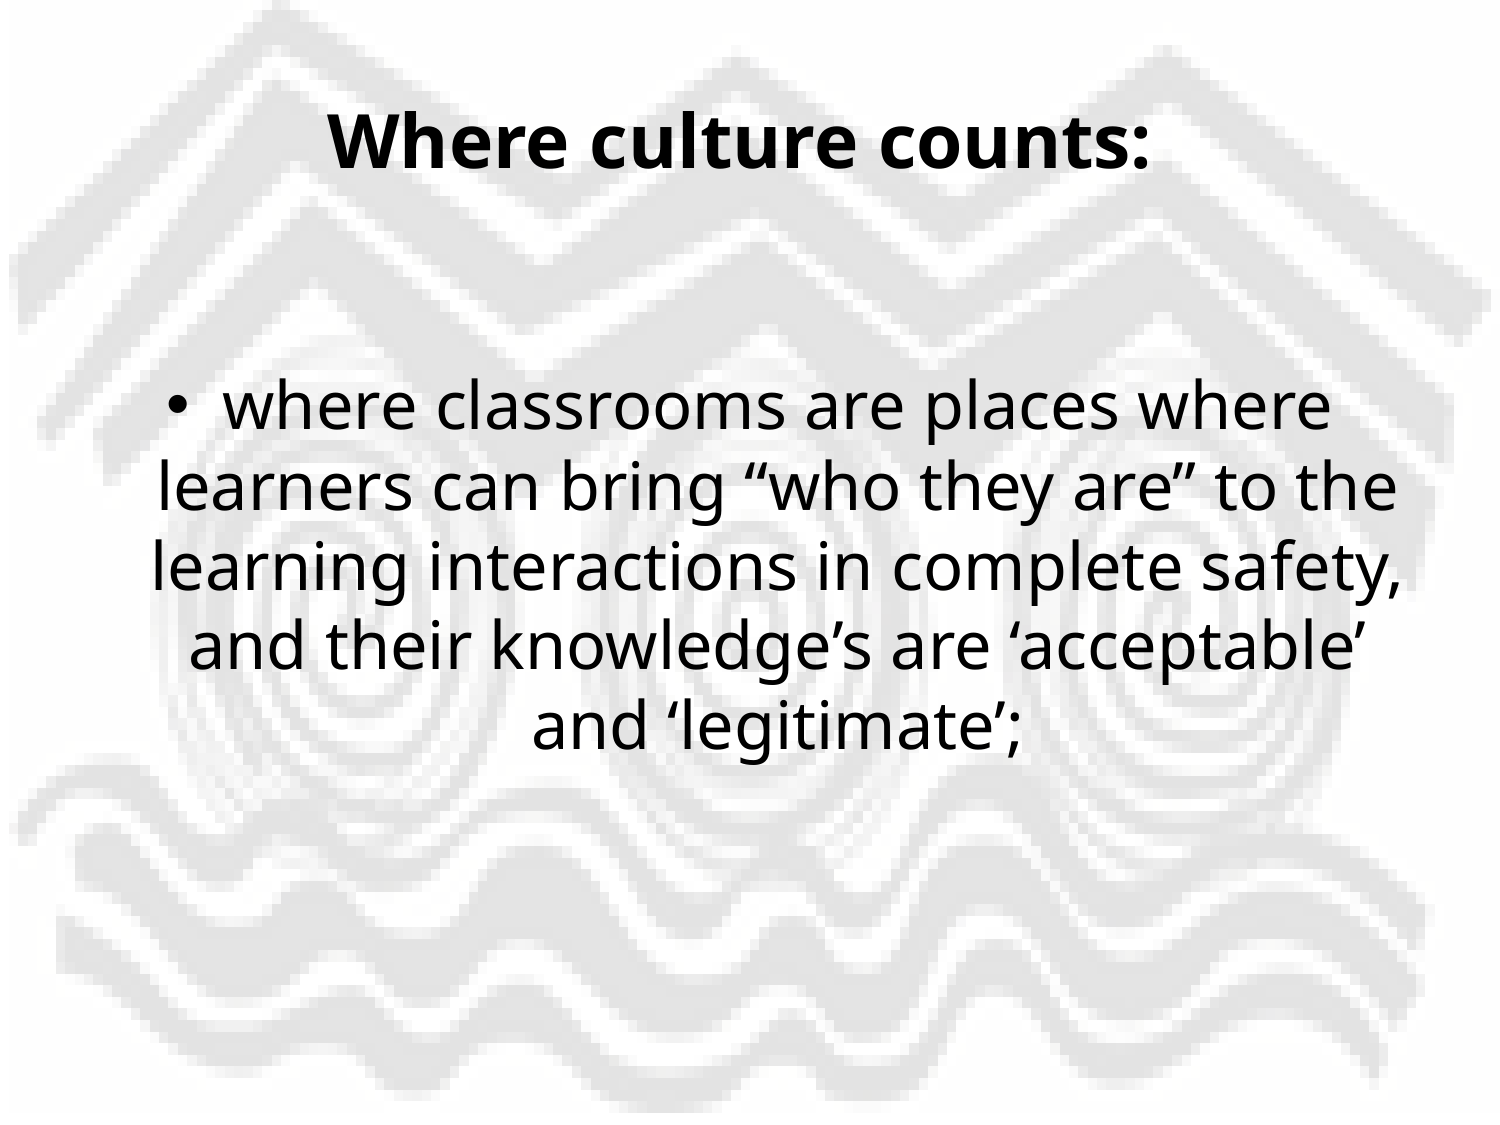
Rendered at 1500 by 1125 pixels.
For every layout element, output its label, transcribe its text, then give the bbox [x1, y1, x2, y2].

title Where culture counts: [75, 45, 1425, 233]
list where classrooms are places where learners can bring “who they are” to the learning interactions in complete safety, and their knowledge’s are ‘acceptable’ and ‘legitimate’; [75, 262, 1425, 1005]
